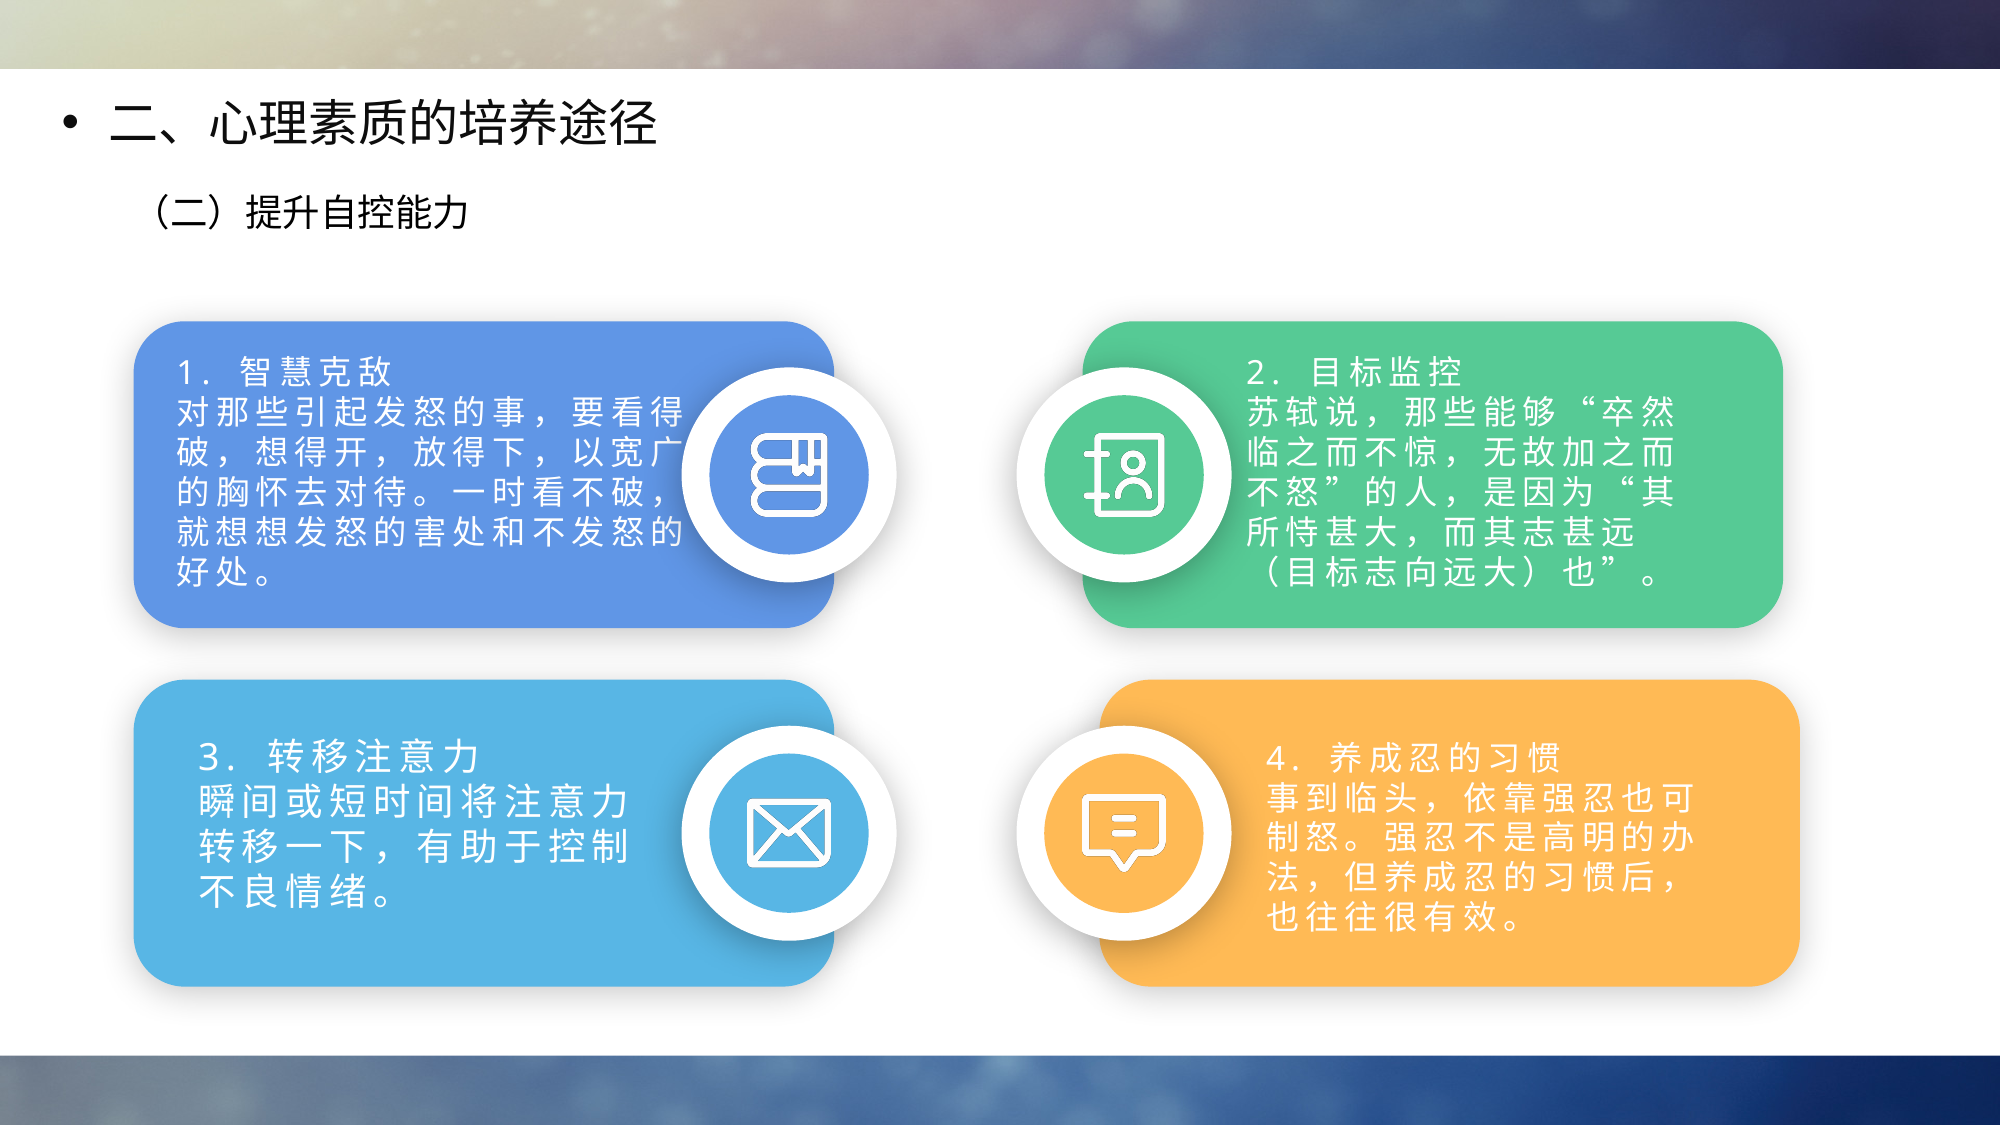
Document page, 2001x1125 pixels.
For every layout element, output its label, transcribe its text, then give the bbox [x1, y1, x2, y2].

text_box [1015, 366, 1233, 584]
picture [1082, 433, 1166, 517]
text_box [708, 752, 870, 914]
text_box [680, 366, 898, 584]
picture [1082, 791, 1166, 875]
text_box [132, 320, 834, 630]
text_box 3. 转移注意力 瞬间或短时间将注意力转移一下，有助于控制不良情绪。 [183, 725, 682, 940]
picture [747, 433, 831, 517]
picture [0, 0, 2000, 69]
text_box [1043, 394, 1205, 556]
text_box [680, 724, 898, 942]
text_box 4. 养成忍的习惯 事到临头，依靠强忍也可制怒。强忍不是高明的办法，但养成忍的习惯后，也往往很有效。 [1251, 729, 1754, 941]
text_box [1015, 724, 1233, 942]
text_box 2. 目标监控 苏轼说，那些能够“卒然临之而不惊，无故加之而不怒”的人，是因为“其所恃甚大，而其志甚远（目标志向远大）也”。 [1231, 343, 1721, 606]
text_box [708, 394, 870, 556]
text_box [1043, 752, 1205, 914]
text_box （二）提升自控能力 [117, 181, 485, 242]
text_box [1102, 678, 1801, 988]
text_box 二、心理素质的培养途径 [46, 84, 925, 160]
text_box [132, 678, 834, 988]
text_box [1083, 320, 1785, 630]
picture [0, 1056, 2000, 1125]
text_box 1. 智慧克敌 对那些引起发怒的事，要看得破，想得开，放得下，以宽广的胸怀去对待。一时看不破，就想想发怒的害处和不发怒的好处。 [161, 343, 710, 606]
picture [747, 791, 831, 875]
